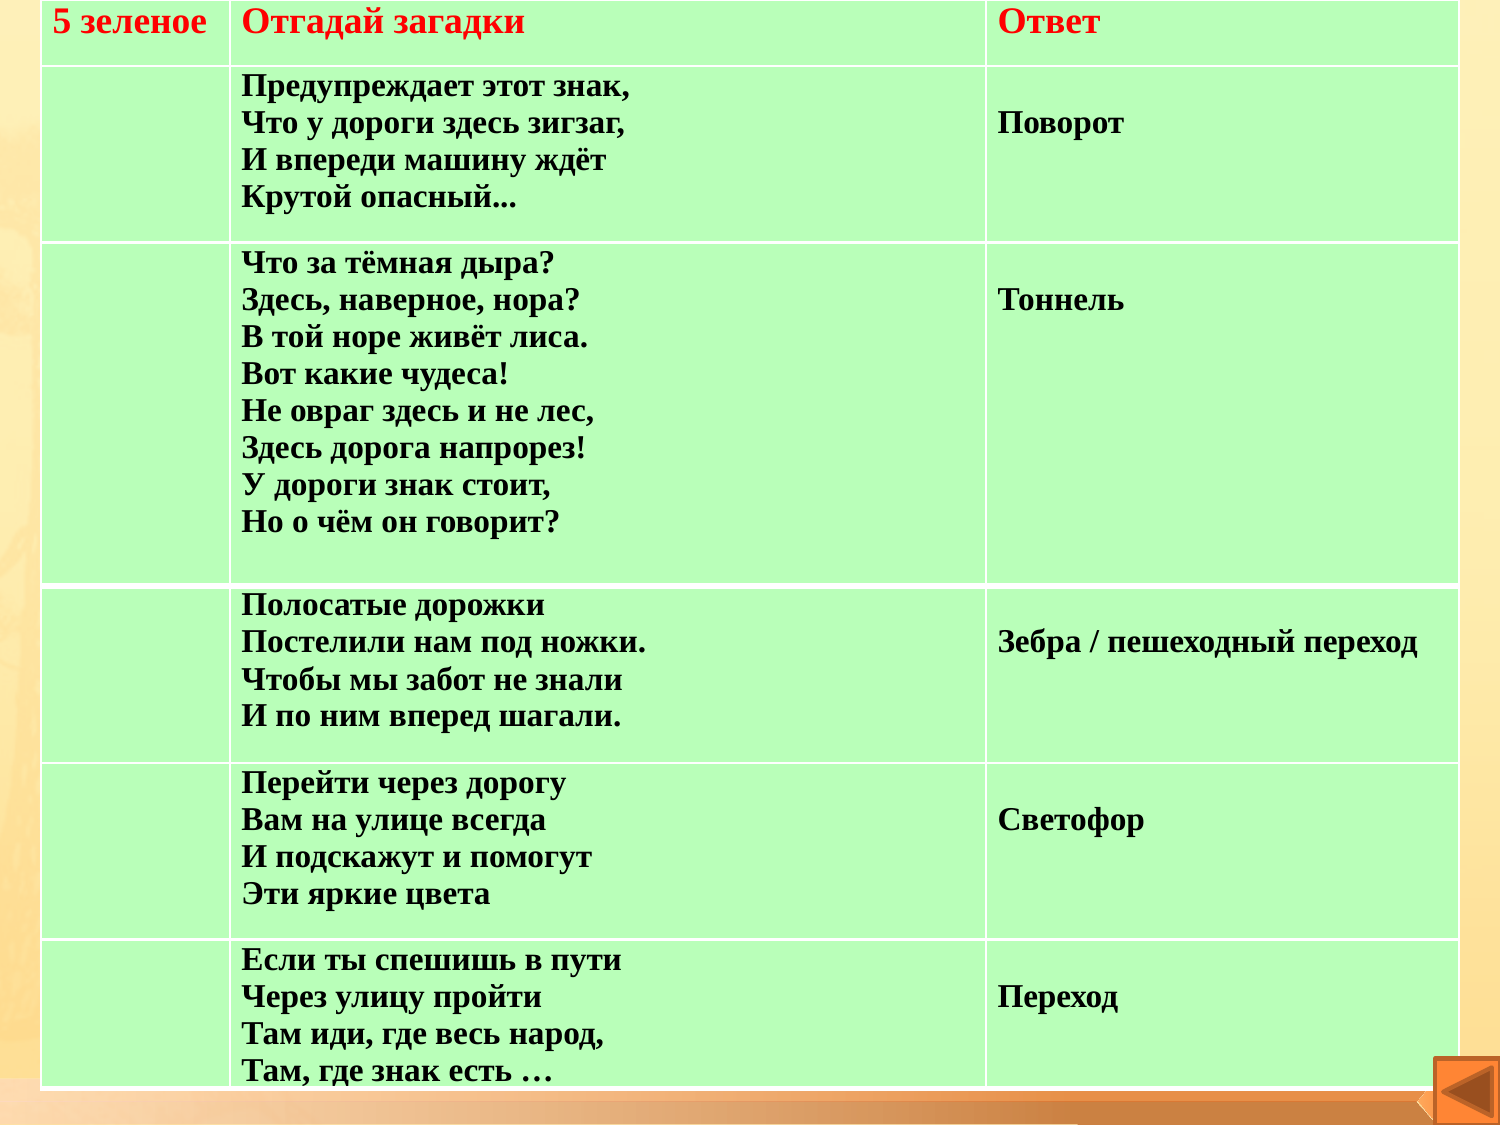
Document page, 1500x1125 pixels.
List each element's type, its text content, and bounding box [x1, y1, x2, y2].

table_header Перейти через дорогу Вам на улице всегда И подскажут и помогут Эти яркие цвета [231, 764, 985, 938]
table_header [42, 67, 229, 241]
table_header Если ты спешишь в пути Через улицу пройти Там иди, где весь народ, Там, где знак есть … [231, 941, 985, 1086]
table_header [42, 764, 229, 938]
table_header Предупреждает этот знак, Что у дороги здесь зигзаг, И впереди машину ждёт Крутой опасный... [231, 67, 985, 241]
table_header 5 зеленое [42, 1, 229, 65]
table_header Ответ [987, 1, 1458, 65]
table_header [42, 589, 229, 762]
table_header Светофор [987, 764, 1458, 938]
table_header Зебра / пешеходный переход [987, 589, 1458, 762]
table_header Тоннель [987, 244, 1458, 583]
table_header Полосатые дорожки Постелили нам под ножки. Чтобы мы забот не знали И по ним вперед шагали. [231, 589, 985, 762]
table_header Что за тёмная дыра? Здесь, наверное, нора? В той норе живёт лиса. Вот какие чудеса! Не овраг здесь и не лес, Здесь дорога напрорез! У дороги знак стоит, Но о чём он говорит? [231, 244, 985, 583]
table_header Переход [987, 941, 1458, 1086]
table_header [42, 941, 229, 1086]
text_box [1433, 1056, 1500, 1125]
table_header [42, 244, 229, 583]
table_header Поворот [987, 67, 1458, 241]
table_header Отгадай загадки [231, 1, 985, 65]
